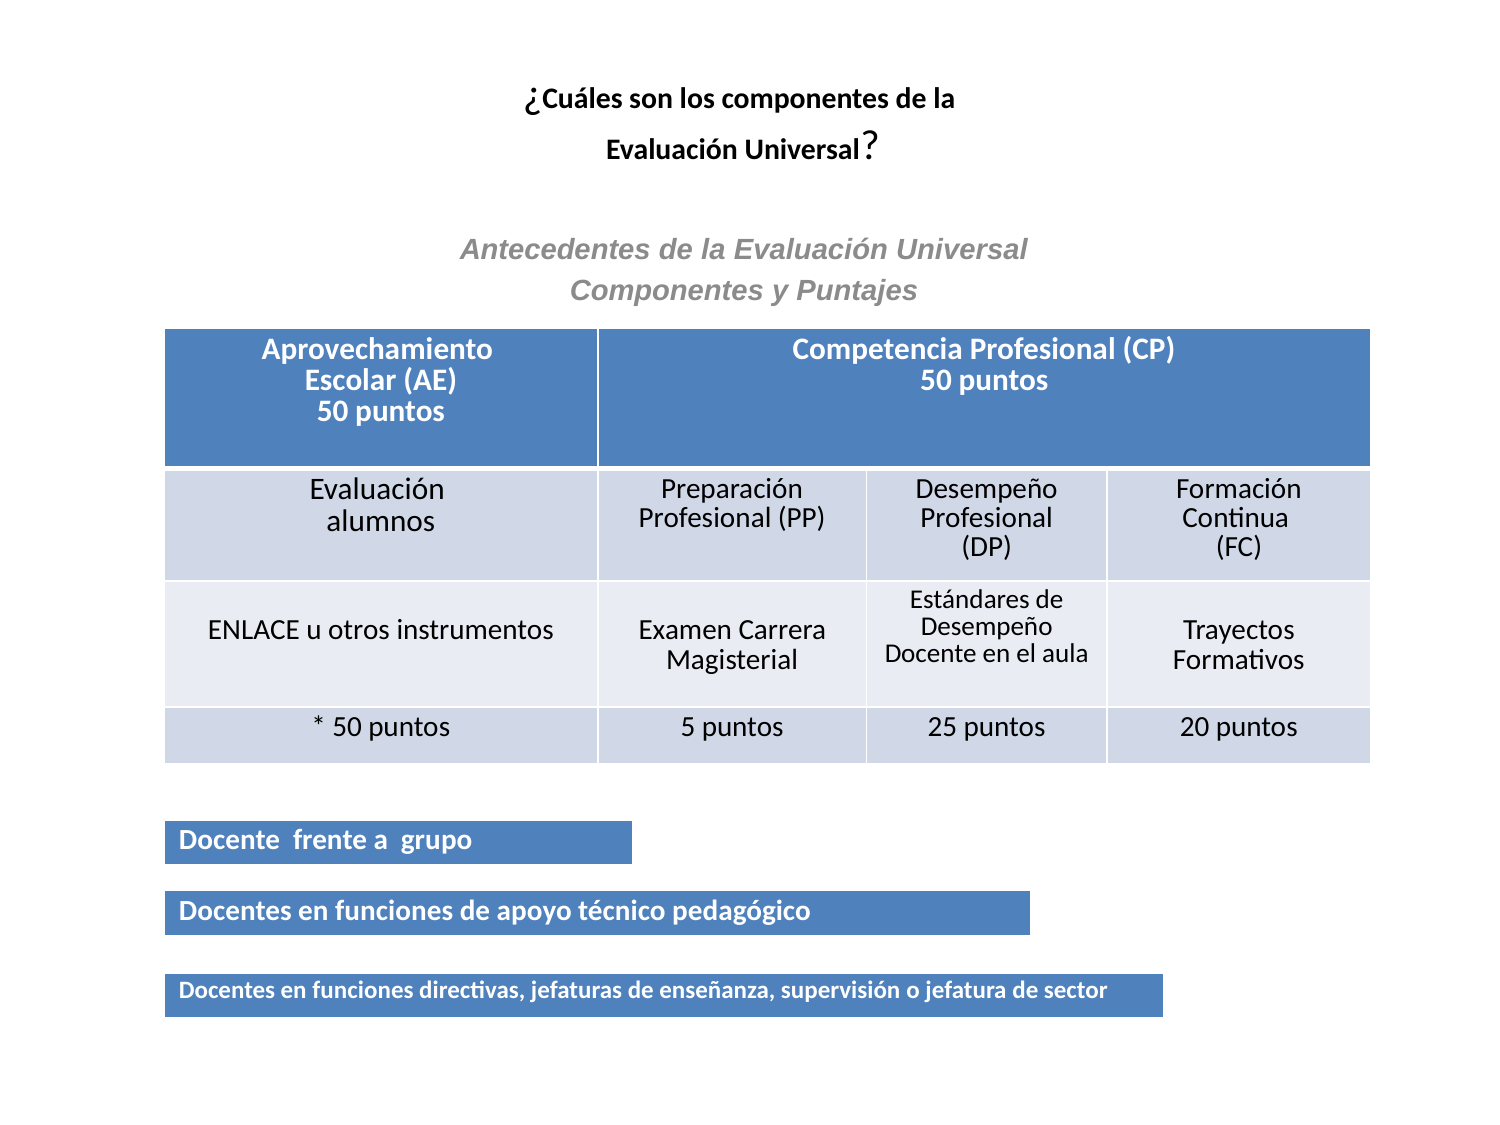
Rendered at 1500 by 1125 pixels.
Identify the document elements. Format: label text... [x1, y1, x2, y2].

table_cell Formación Continua (FC) [1108, 471, 1370, 580]
subtitle Antecedentes de la Evaluación Universal Componentes y Puntajes [105, 222, 1383, 997]
title ¿Cuáles son los componentes de la Evaluación Universal? [105, 58, 1381, 176]
table_header Competencia Profesional (CP) 50 puntos [599, 329, 1370, 466]
table_cell Trayectos Formativos [1108, 582, 1370, 706]
table_cell Estándares de Desempeño Docente en el aula [867, 582, 1106, 706]
table_cell Examen Carrera Magisterial [599, 582, 866, 706]
table_cell 20 puntos [1108, 708, 1370, 763]
table_cell Evaluación alumnos [165, 471, 597, 580]
table_header Docente frente a grupo [165, 821, 632, 864]
table_header Docentes en funciones directivas, jefaturas de enseñanza, supervisión o jefatura de sector [165, 974, 1163, 1017]
table_cell 25 puntos [867, 708, 1106, 763]
table_cell Desempeño Profesional (DP) [867, 471, 1106, 580]
table_header Aprovechamiento Escolar (AE) 50 puntos [165, 329, 597, 466]
table_header Docentes en funciones de apoyo técnico pedagógico [165, 891, 1030, 935]
table_cell * 50 puntos [165, 708, 597, 763]
table_cell ENLACE u otros instrumentos [165, 582, 597, 706]
table_cell Preparación Profesional (PP) [599, 471, 866, 580]
table_cell 5 puntos [599, 708, 866, 763]
